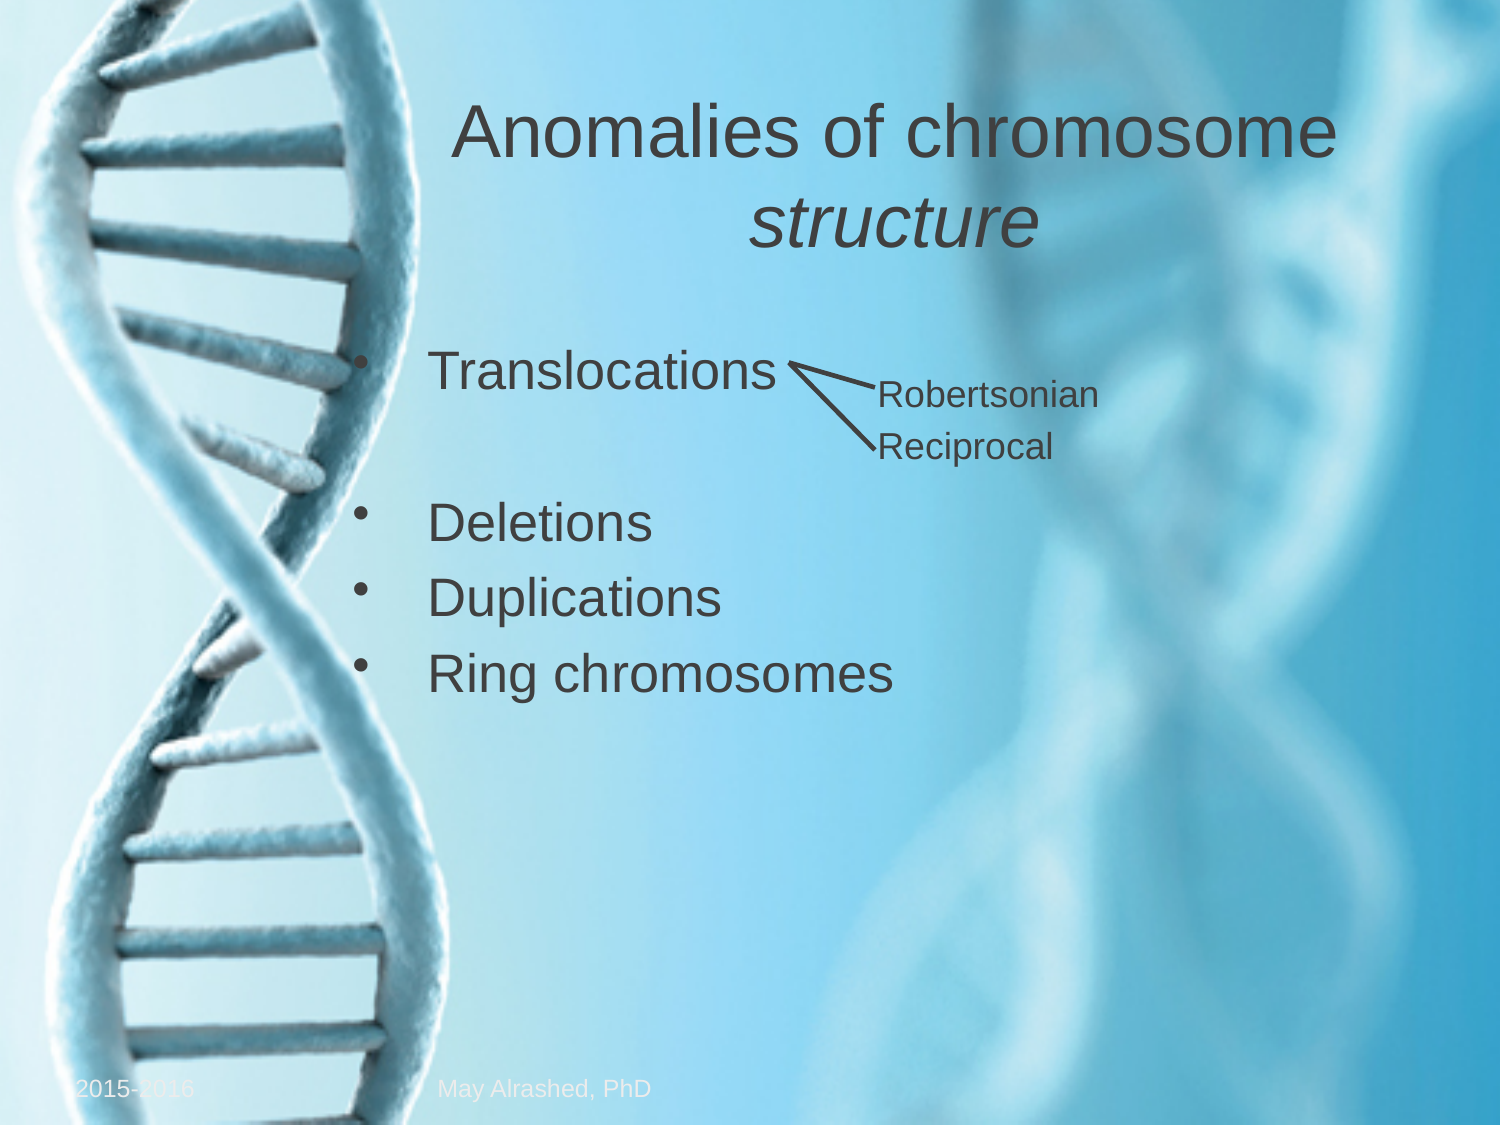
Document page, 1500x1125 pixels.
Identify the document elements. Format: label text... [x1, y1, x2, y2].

footer May Alrashed, PhD [437, 1042, 988, 1103]
slide_number 2015-2016 [75, 1042, 425, 1103]
text_box Translocations Deletions Duplications Ring chromosomes [337, 328, 1336, 924]
text_box Anomalies of chromosome structure [337, 74, 1454, 223]
picture [0, 0, 1500, 1125]
text_box Robertsonian Reciprocal [862, 362, 1390, 539]
